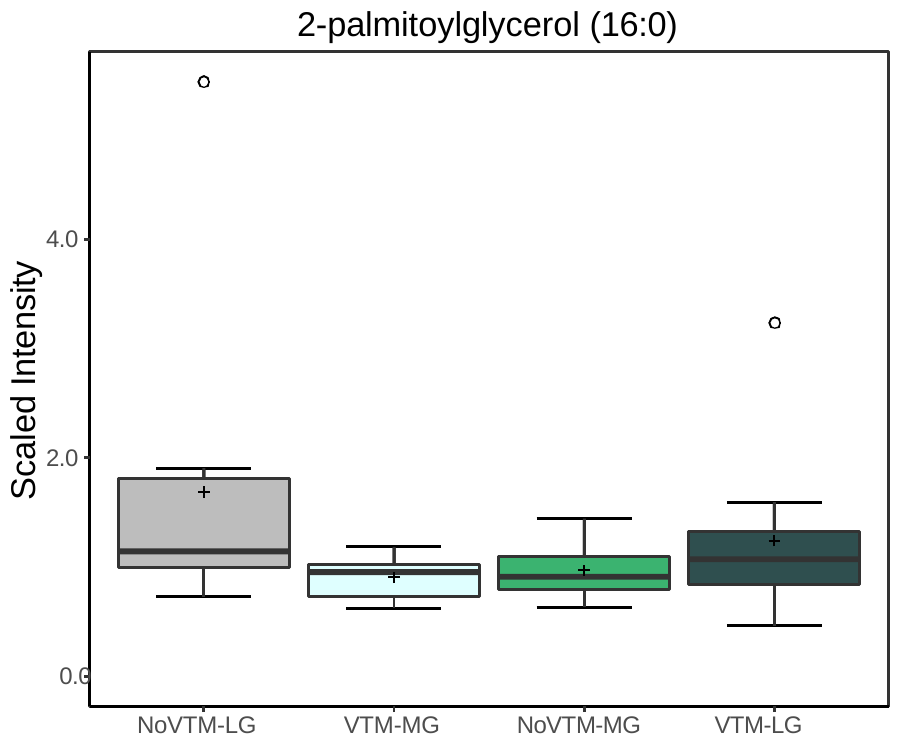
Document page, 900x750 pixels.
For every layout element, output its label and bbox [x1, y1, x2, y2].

footer [57, 661, 95, 750]
text_box [44, 221, 82, 253]
slide_number [134, 713, 290, 750]
text_box [1, 256, 82, 503]
text_box [83, 50, 891, 738]
text_box [295, 0, 683, 44]
